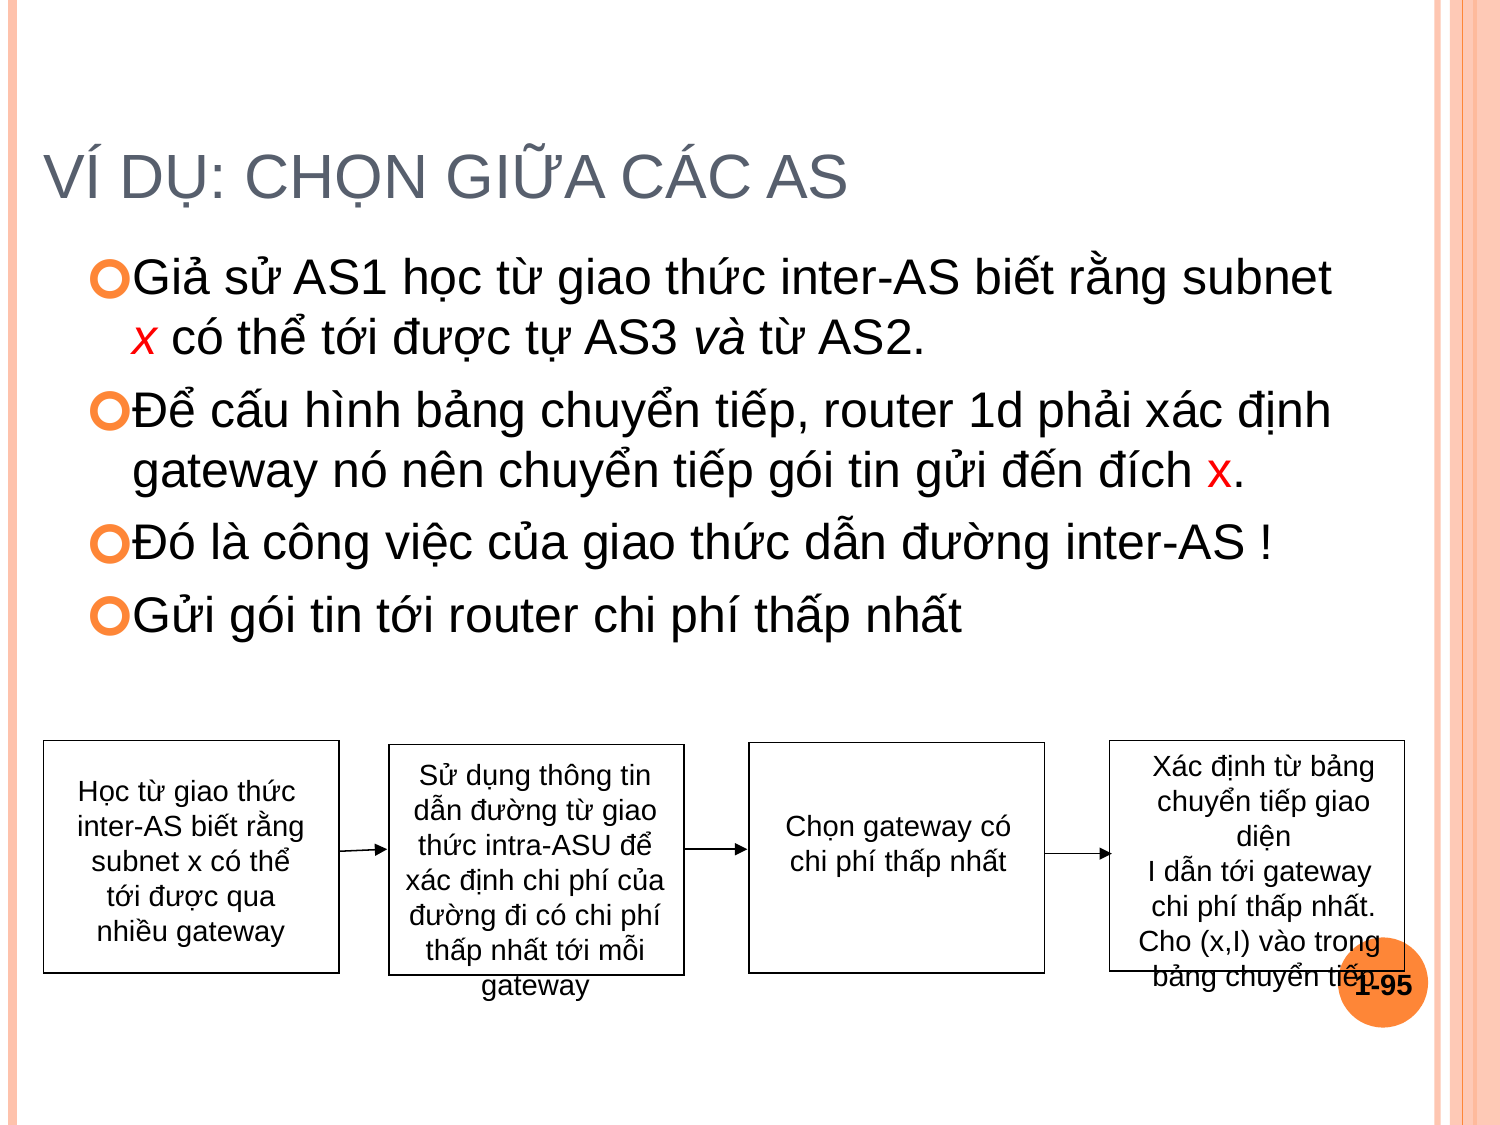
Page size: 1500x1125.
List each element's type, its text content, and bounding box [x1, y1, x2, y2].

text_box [43, 739, 1417, 1009]
slide_number 1-‹#› [1333, 940, 1434, 1026]
list Giả sử AS1 học từ giao thức inter-AS biết rằng subnet x có thể tới được tự AS3 và từ AS2. Để cấu hình bảng chuyển tiếp, router 1d phải xác định gateway nó nên chuyển tiếp gói tin gửi đến đích x. Đó là công việc của giao thức dẫn đường inter-AS ! Gửi gói tin tới router chi phí thấp nhất [72, 236, 1384, 689]
title Ví dụ: Chọn giữa các AS [28, 31, 1467, 219]
